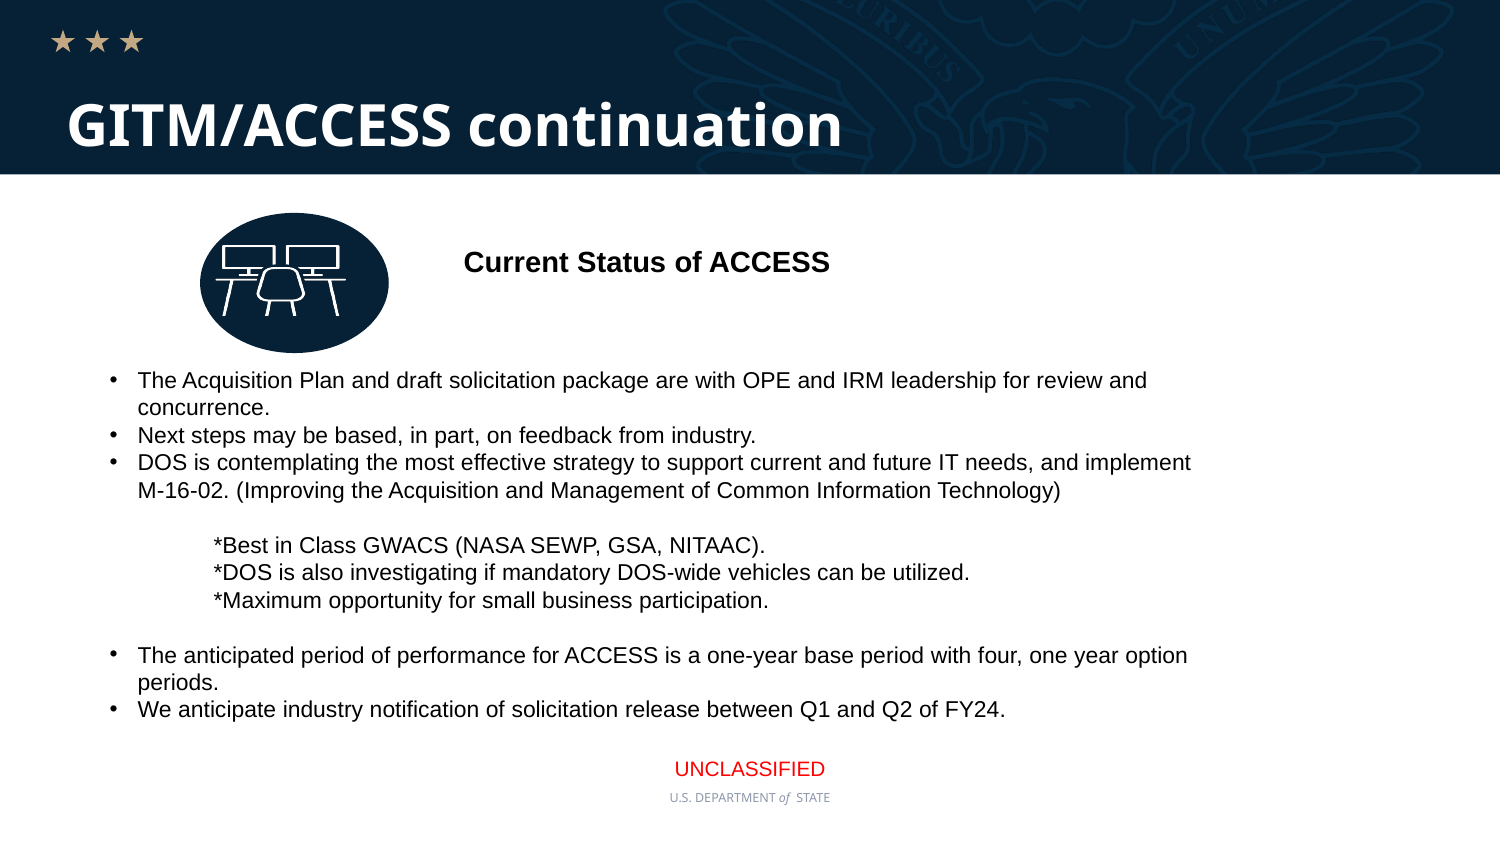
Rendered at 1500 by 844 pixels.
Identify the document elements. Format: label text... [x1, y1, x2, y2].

picture [587, 0, 1500, 174]
title GITM/ACCESS continuation [51, 72, 1449, 167]
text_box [94, 212, 1435, 735]
text_box UNCLASSIFIED [659, 747, 841, 788]
